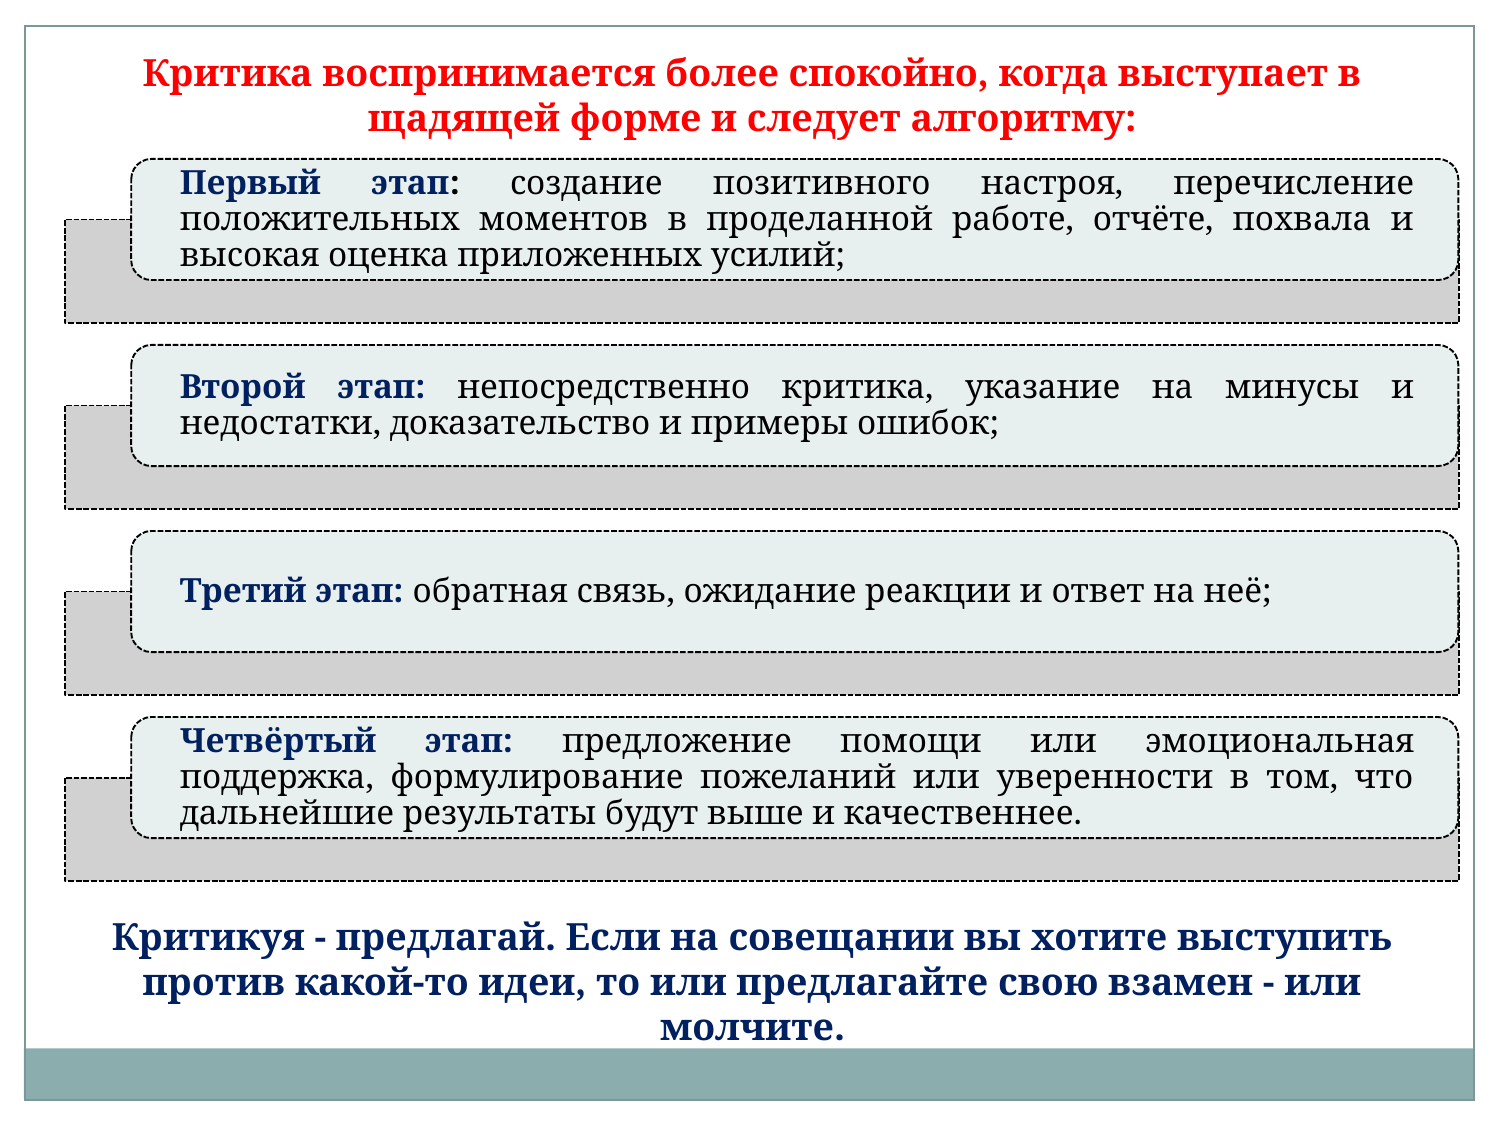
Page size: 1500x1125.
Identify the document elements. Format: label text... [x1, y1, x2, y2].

text_box Критикуя - предлагай. Если на совещании вы хотите выступить против какой-то идеи, то или предлагайте свою взамен - или молчите. [43, 905, 1462, 1055]
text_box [64, 150, 1459, 889]
text_box Критика воспринимается более спокойно, когда выступает в щадящей форме и следует алгоритму: [33, 41, 1472, 147]
